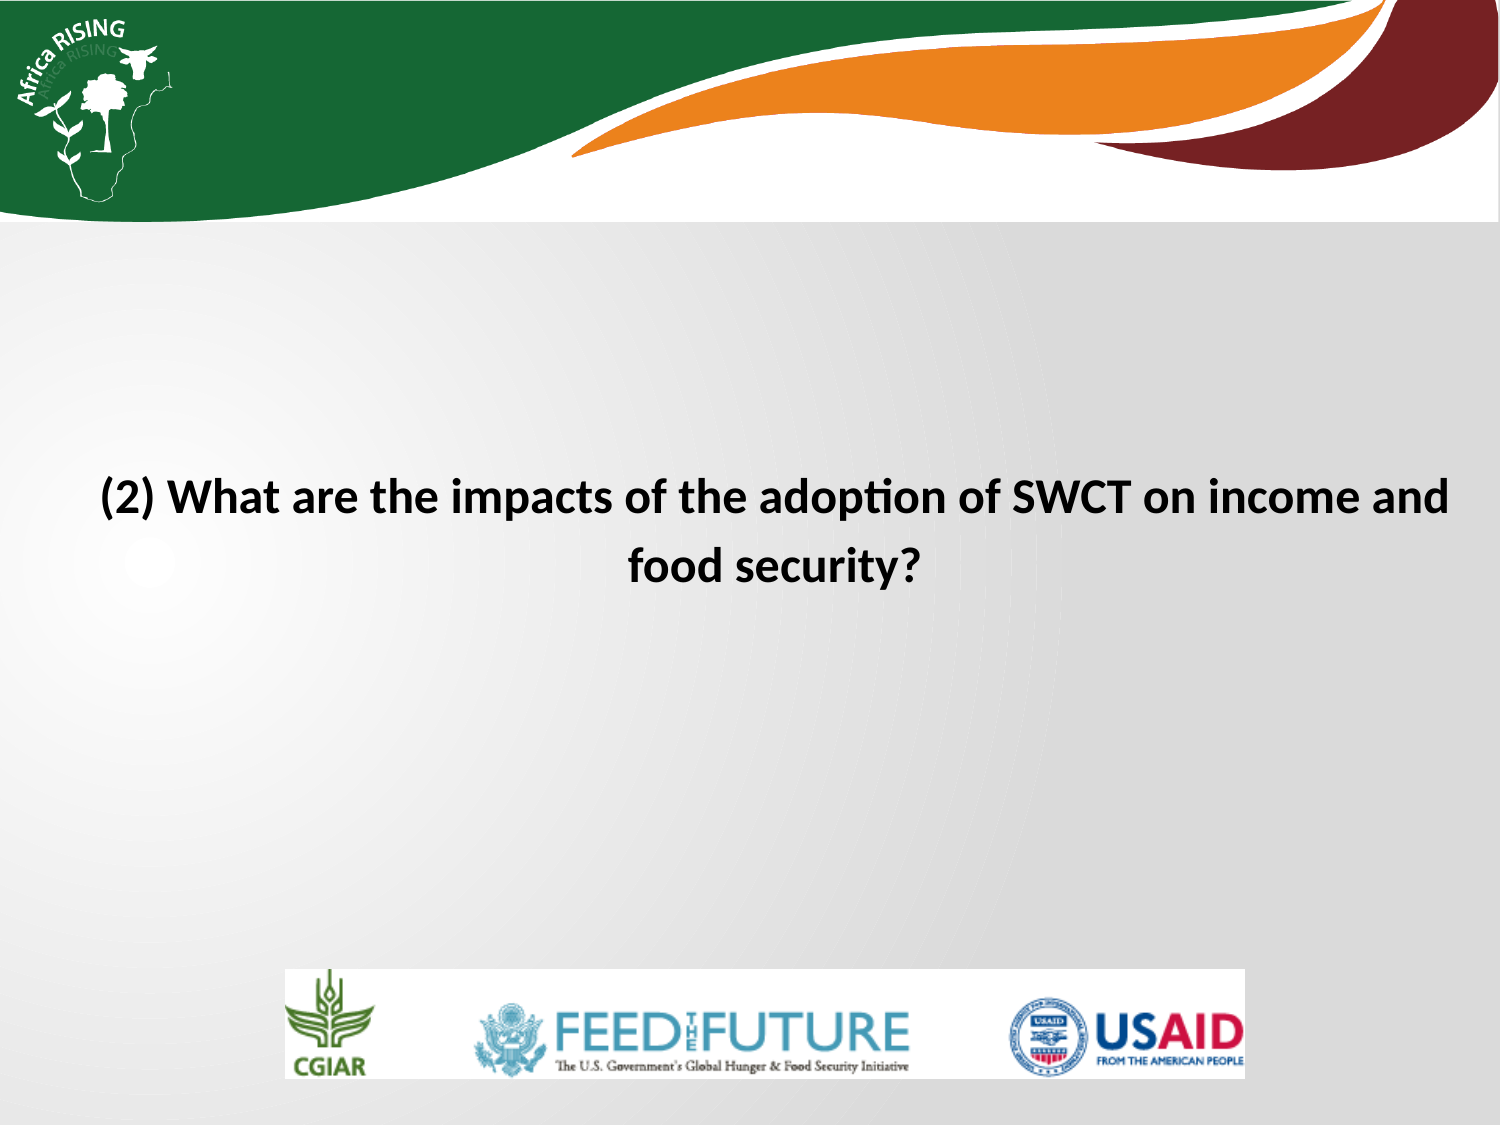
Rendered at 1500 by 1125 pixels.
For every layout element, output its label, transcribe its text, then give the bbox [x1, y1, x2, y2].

text_box (2) What are the impacts of the adoption of SWCT on income and food security? [62, 224, 1488, 900]
picture [285, 969, 1245, 1079]
picture [0, 0, 1499, 222]
